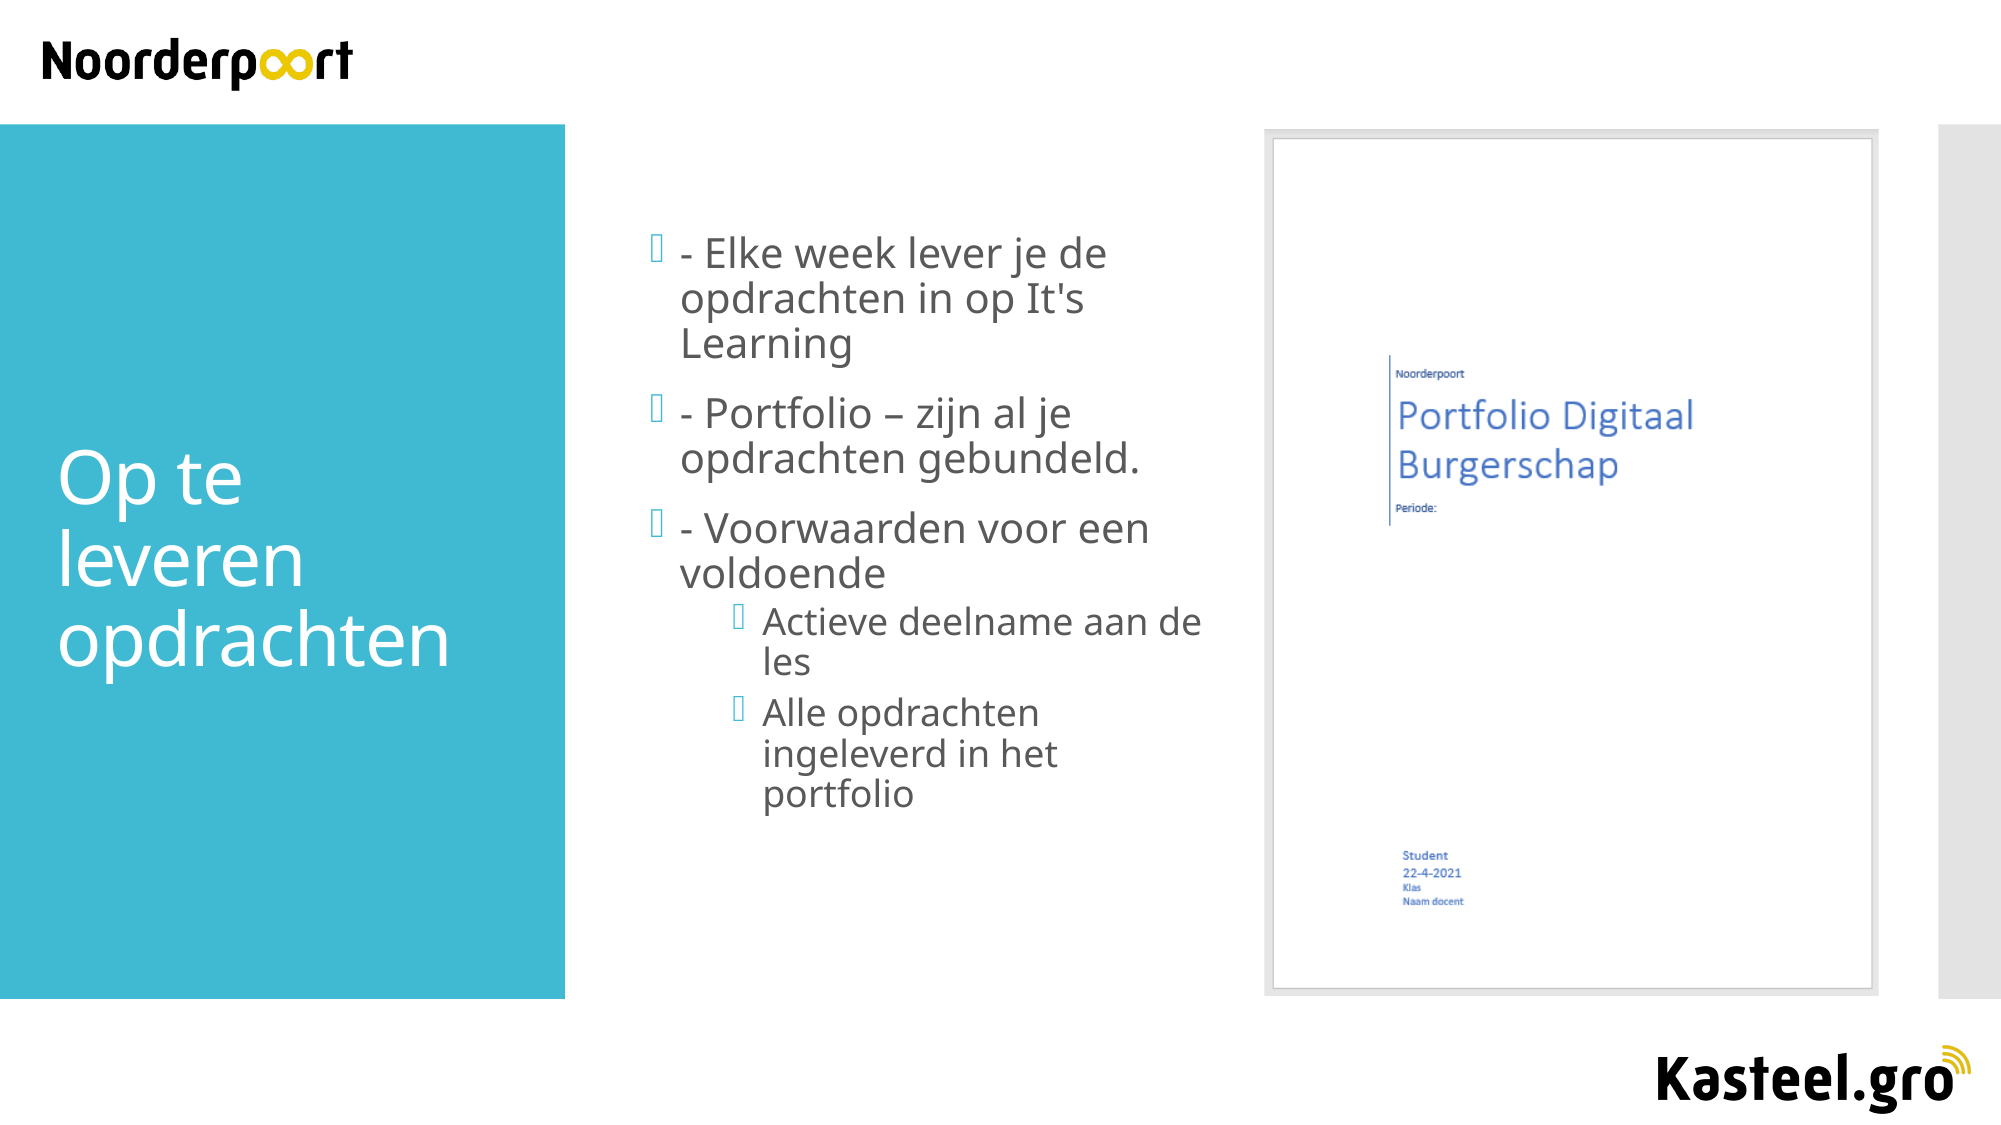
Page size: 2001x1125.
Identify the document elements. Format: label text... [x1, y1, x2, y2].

title Op te leveren opdrachten [41, 184, 525, 940]
list - Elke week lever je de opdrachten in op It's Learning - Portfolio – zijn al je opdrachten gebundeld. - Voorwaarden voor een voldoende Actieve deelname aan de les Alle opdrachten ingeleverd in het portfolio [634, 141, 1223, 982]
picture [41, 35, 354, 92]
picture [1657, 1045, 1971, 1114]
picture [1263, 128, 1879, 997]
